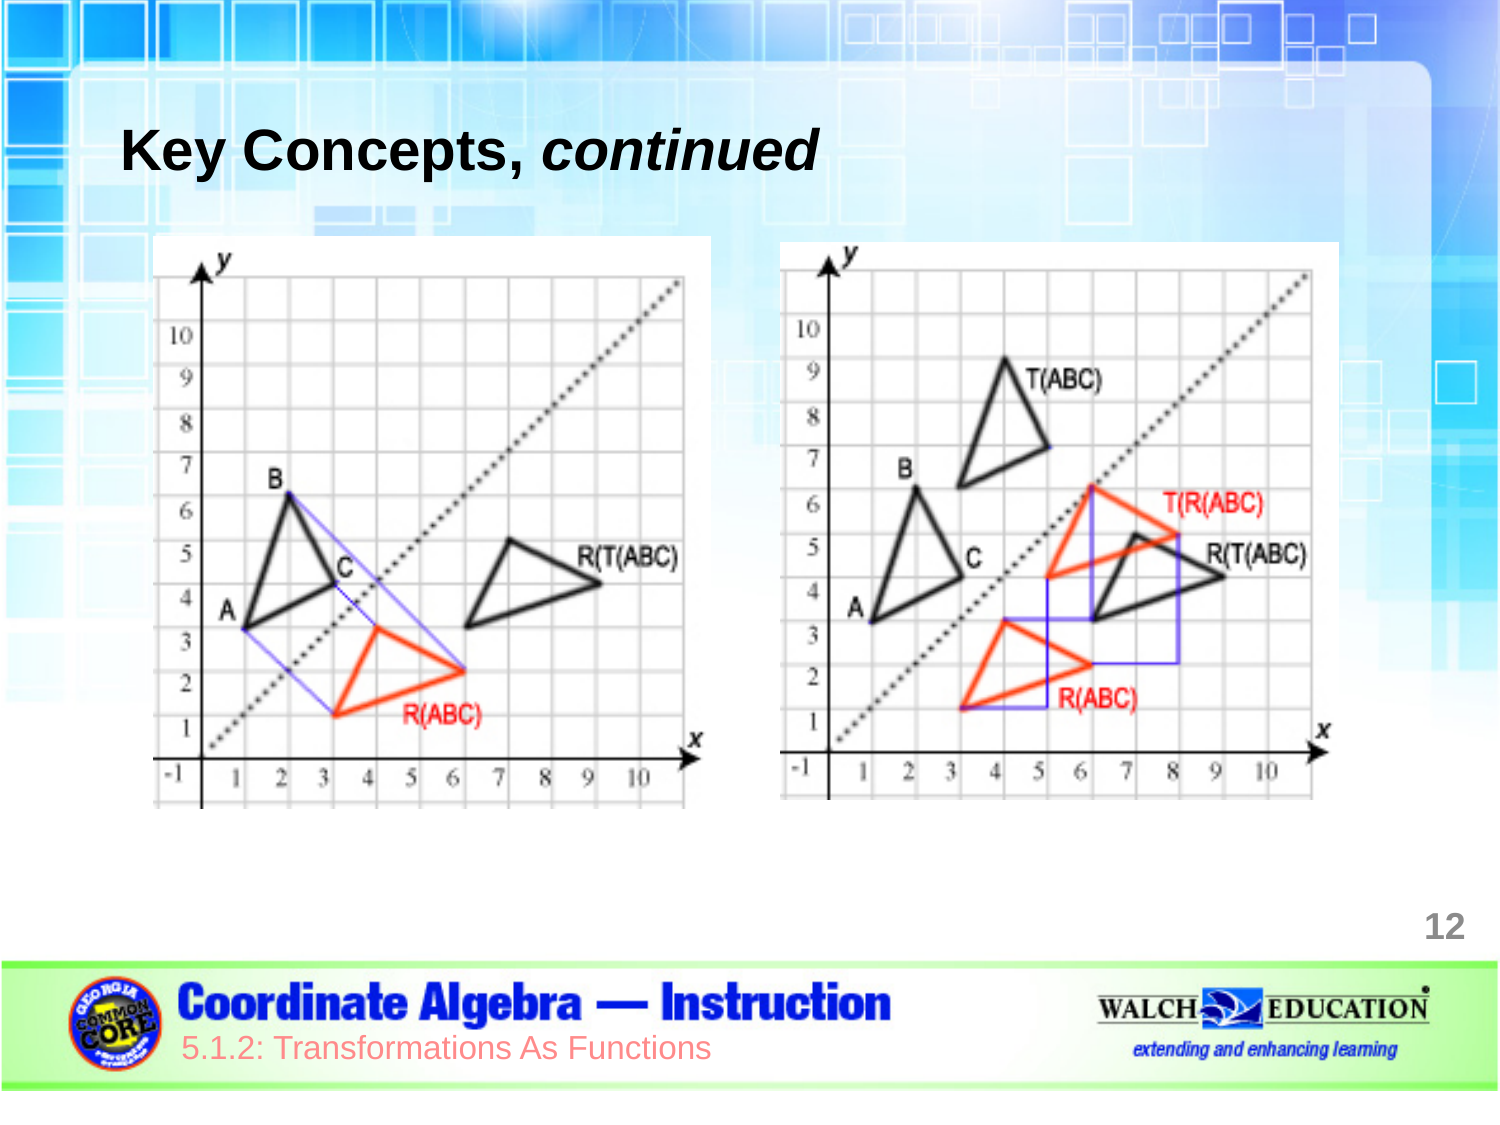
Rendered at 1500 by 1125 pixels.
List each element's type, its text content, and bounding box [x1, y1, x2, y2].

slide_number 12 [1361, 901, 1481, 949]
picture [1, 0, 1500, 1091]
footer 5.1.2: Transformations As Functions [166, 1024, 1080, 1069]
subtitle Key Concepts, continued [105, 105, 1429, 925]
